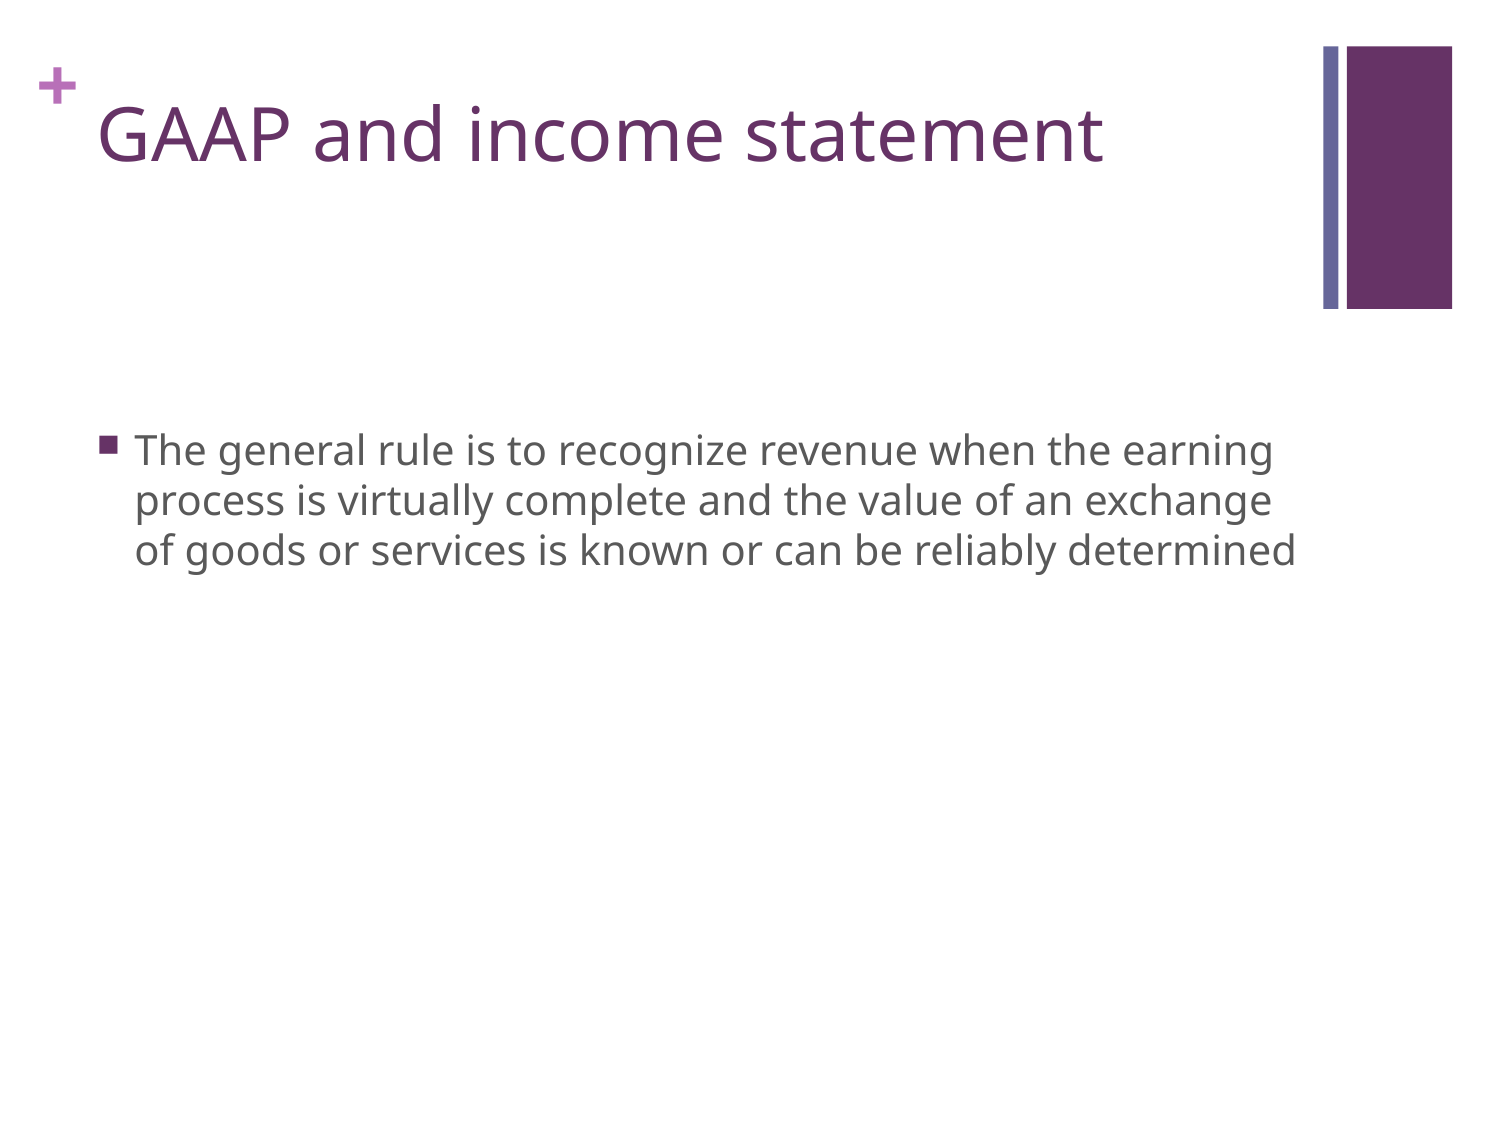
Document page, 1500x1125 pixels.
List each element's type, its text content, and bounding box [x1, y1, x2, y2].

title GAAP and income statement [81, 79, 1322, 263]
list The general rule is to recognize revenue when the earning process is virtually complete and the value of an exchange of goods or services is known or can be reliably determined [81, 324, 1322, 1005]
